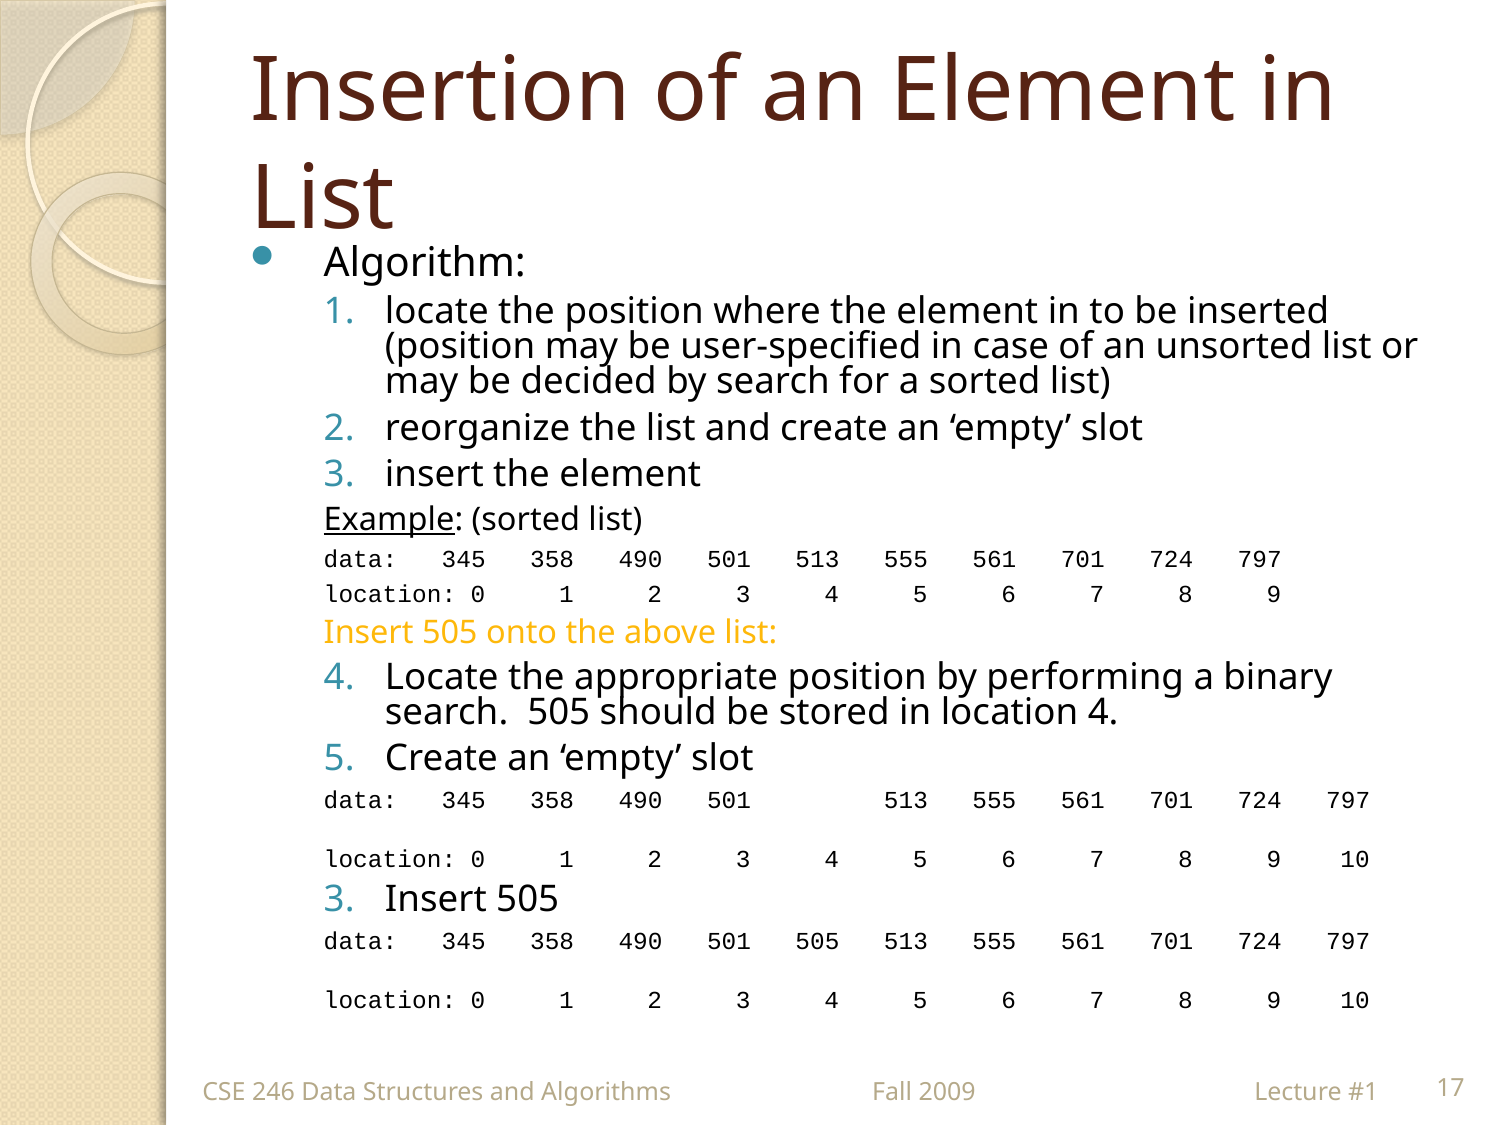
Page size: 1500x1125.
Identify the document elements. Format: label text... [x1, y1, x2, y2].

slide_number 17 [1413, 1034, 1488, 1113]
title Insertion of an Element in List [235, 45, 1466, 233]
list Algorithm: locate the position where the element in to be inserted (position may be user-specified in case of an unsorted list or may be decided by search for a sorted list) reorganize the list and create an ‘empty’ slot insert the element Example: (sorted list) data: 345 358 490 501 513 555 561 701 724 797 location: 0 1 2 3 4 5 6 7 8 9 Insert 505 onto the above list: Locate the appropriate position by performing a binary search. 505 should be stored in location 4. Create an ‘empty’ slot data: 345 358 490 501 513 555 561 701 724 797 location: 0 1 2 3 4 5 6 7 8 9 10 Insert 505 data: 345 358 490 501 505 513 555 561 701 724 797 location: 0 1 2 3 4 5 6 7 8 9 10 [235, 237, 1466, 1025]
footer CSE 246 Data Structures and Algorithms Fall 2009 Lecture #1 [187, 1034, 1413, 1113]
